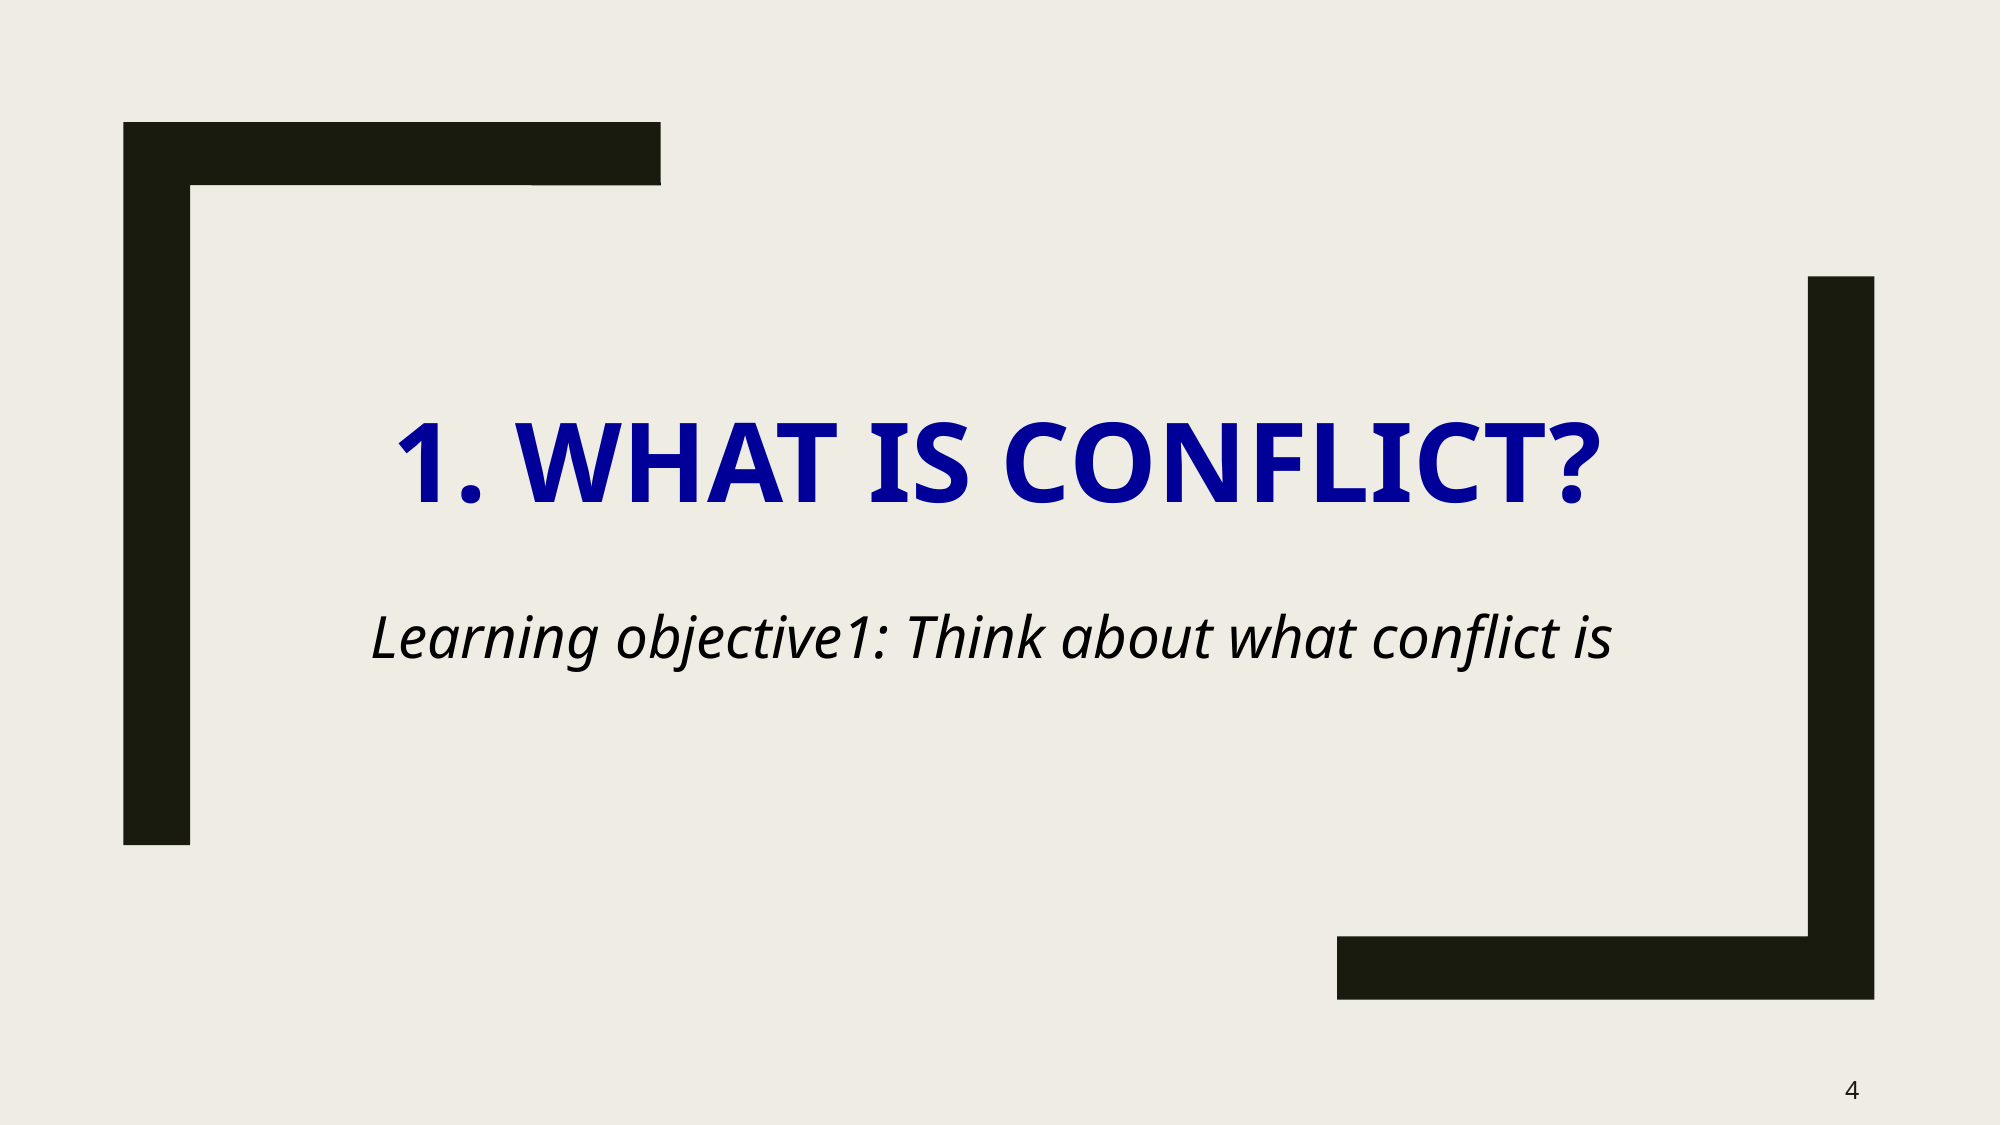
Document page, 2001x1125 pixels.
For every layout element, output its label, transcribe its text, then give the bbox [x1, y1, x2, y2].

title 1. What is conflict? [247, 318, 1748, 535]
slide_number 4 [1612, 1058, 1875, 1125]
text_box Learning objective1: Think about what conflict is [183, 592, 1803, 678]
